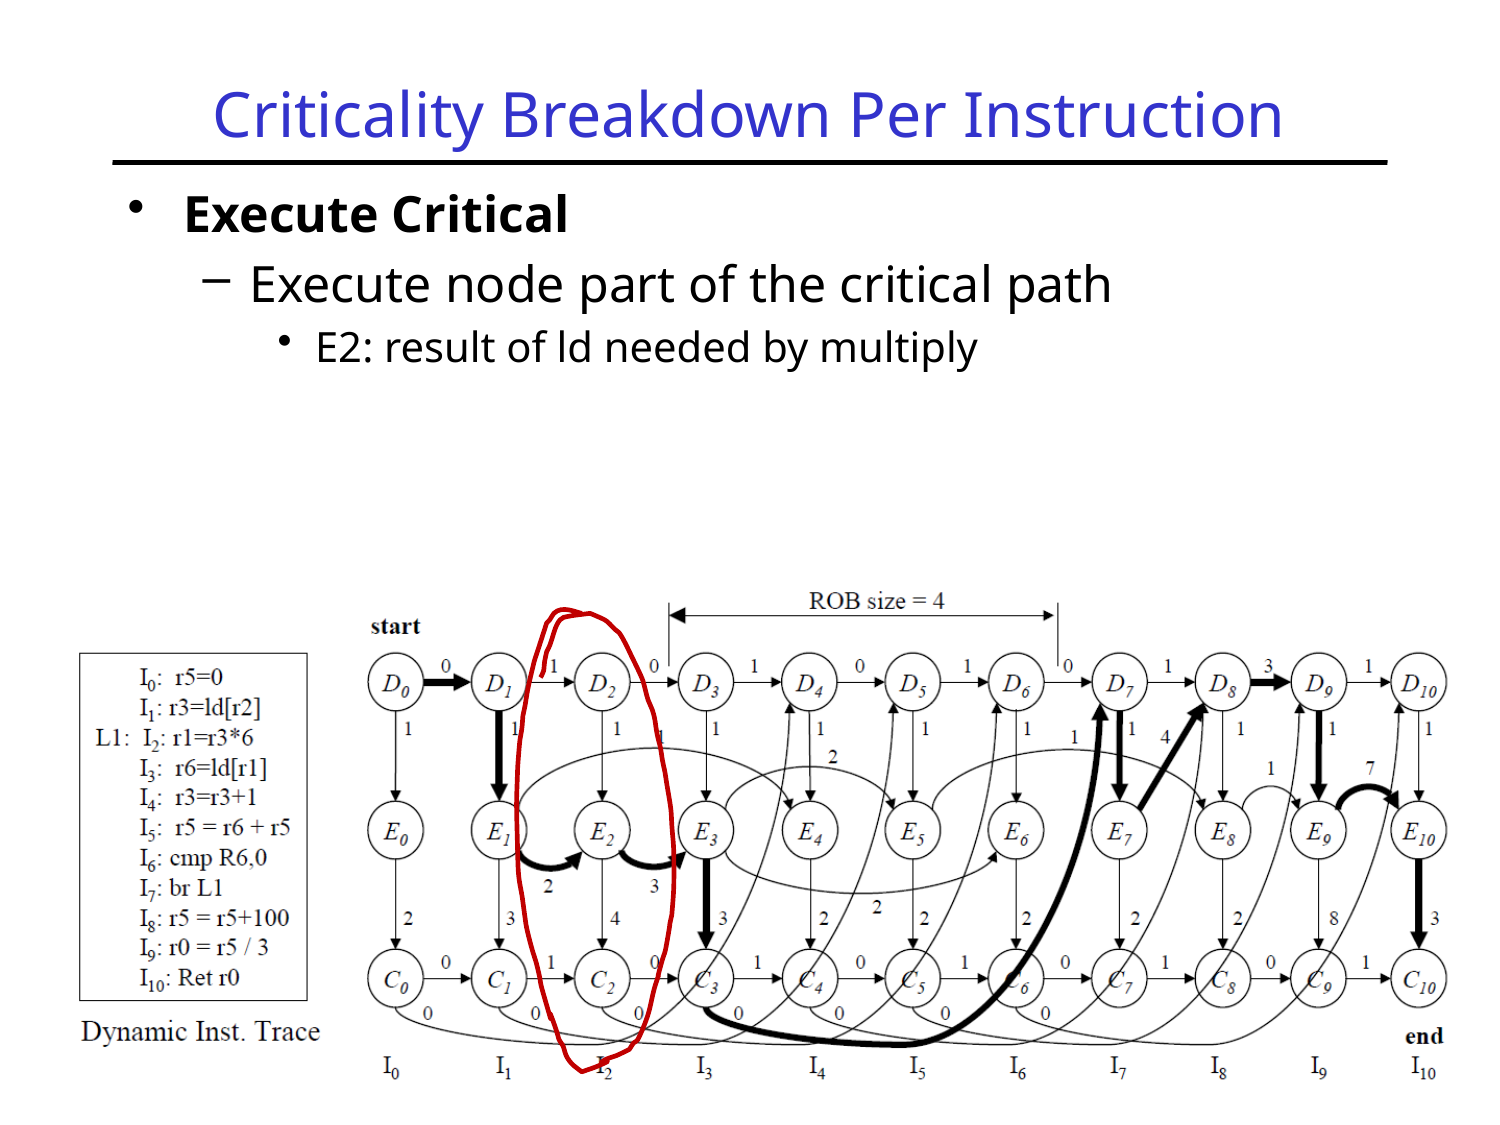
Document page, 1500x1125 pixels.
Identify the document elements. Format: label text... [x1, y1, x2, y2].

title Criticality Breakdown Per Instruction [112, 62, 1388, 163]
picture [25, 586, 1500, 1096]
list Execute Critical Execute node part of the critical path E2: result of ld needed by multiply [112, 174, 1388, 584]
